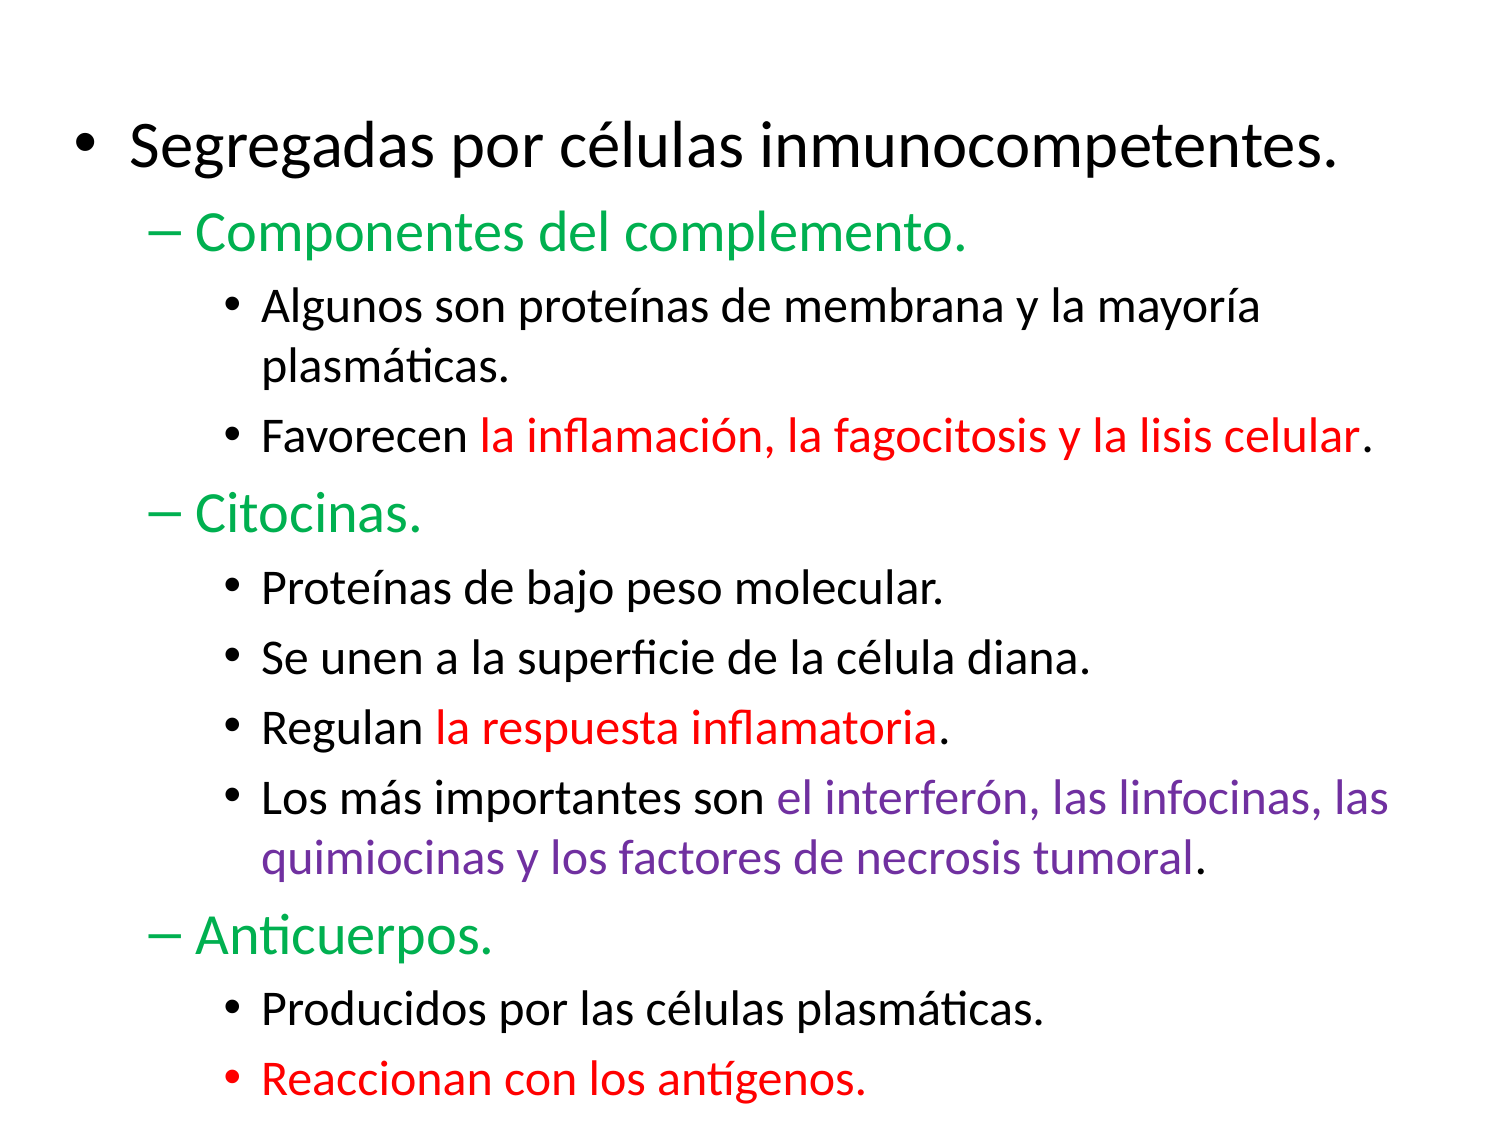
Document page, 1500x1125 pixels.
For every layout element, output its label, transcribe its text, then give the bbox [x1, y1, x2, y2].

list Segregadas por células inmunocompetentes. Componentes del complemento. Algunos son proteínas de membrana y la mayoría plasmáticas. Favorecen la inflamación, la fagocitosis y la lisis celular. Citocinas. Proteínas de bajo peso molecular. Se unen a la superficie de la célula diana. Regulan la respuesta inflamatoria. Los más importantes son el interferón, las linfocinas, las quimiocinas y los factores de necrosis tumoral. Anticuerpos. Producidos por las células plasmáticas. Reaccionan con los antígenos. [58, 93, 1425, 1125]
